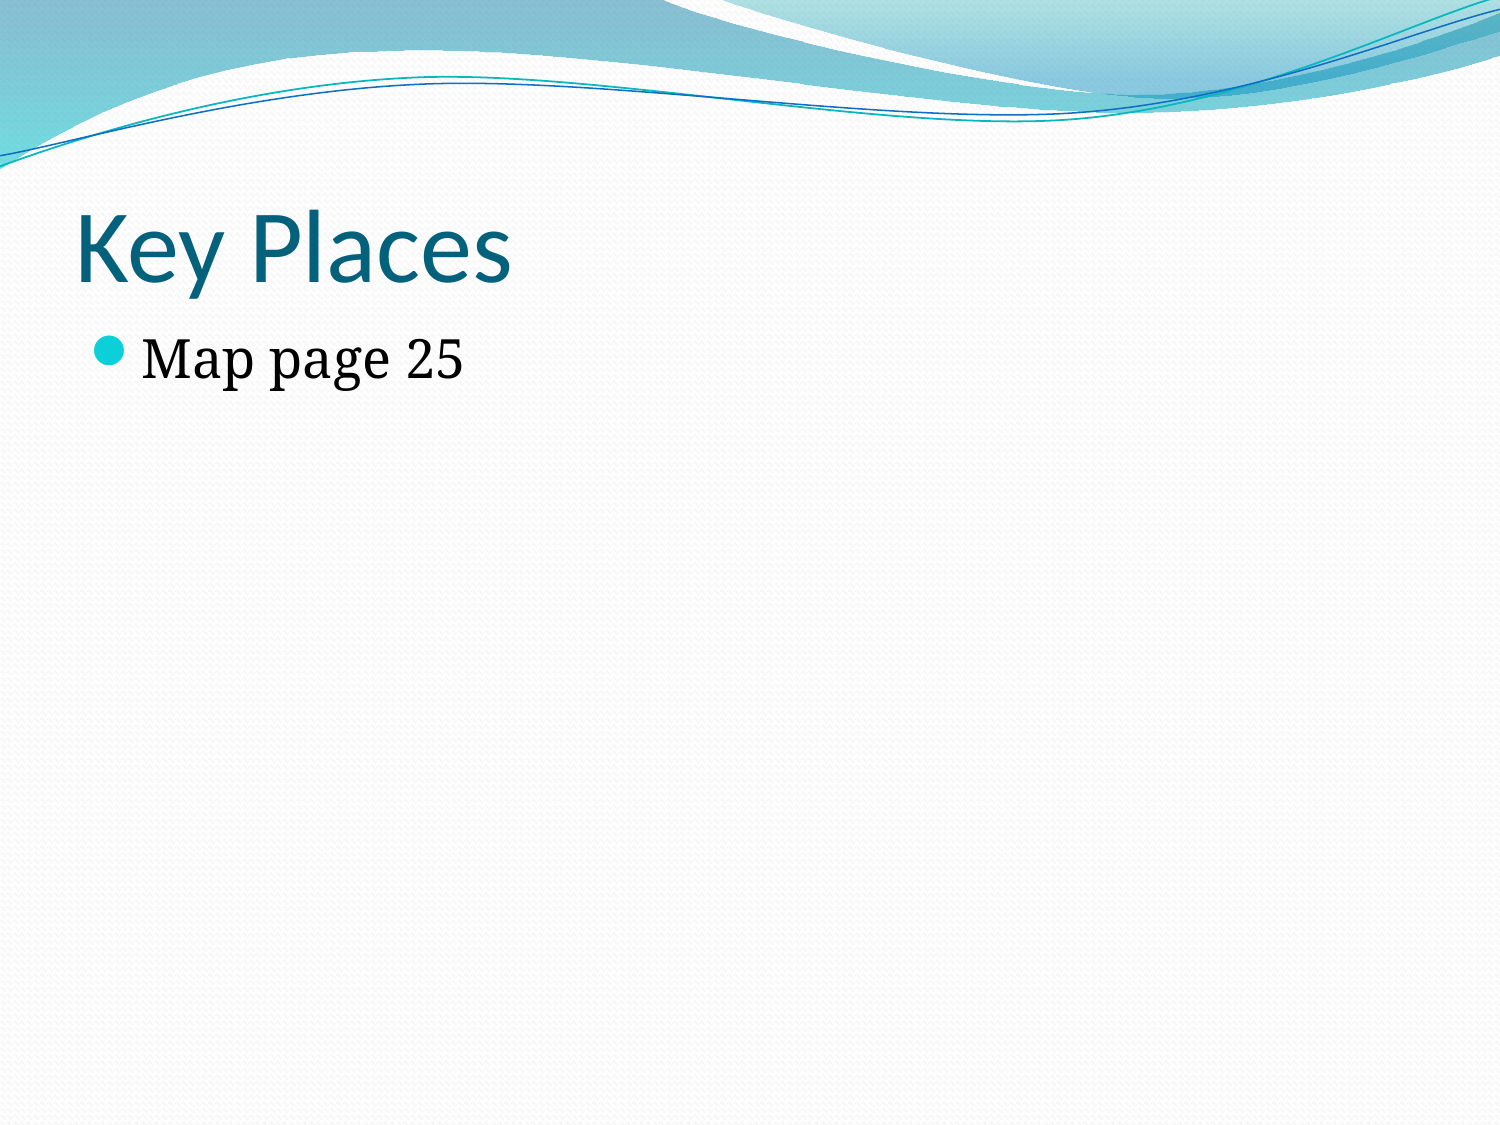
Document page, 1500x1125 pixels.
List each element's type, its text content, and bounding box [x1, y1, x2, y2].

title Key Places [75, 115, 1425, 303]
list Map page 25 [75, 317, 1425, 1038]
